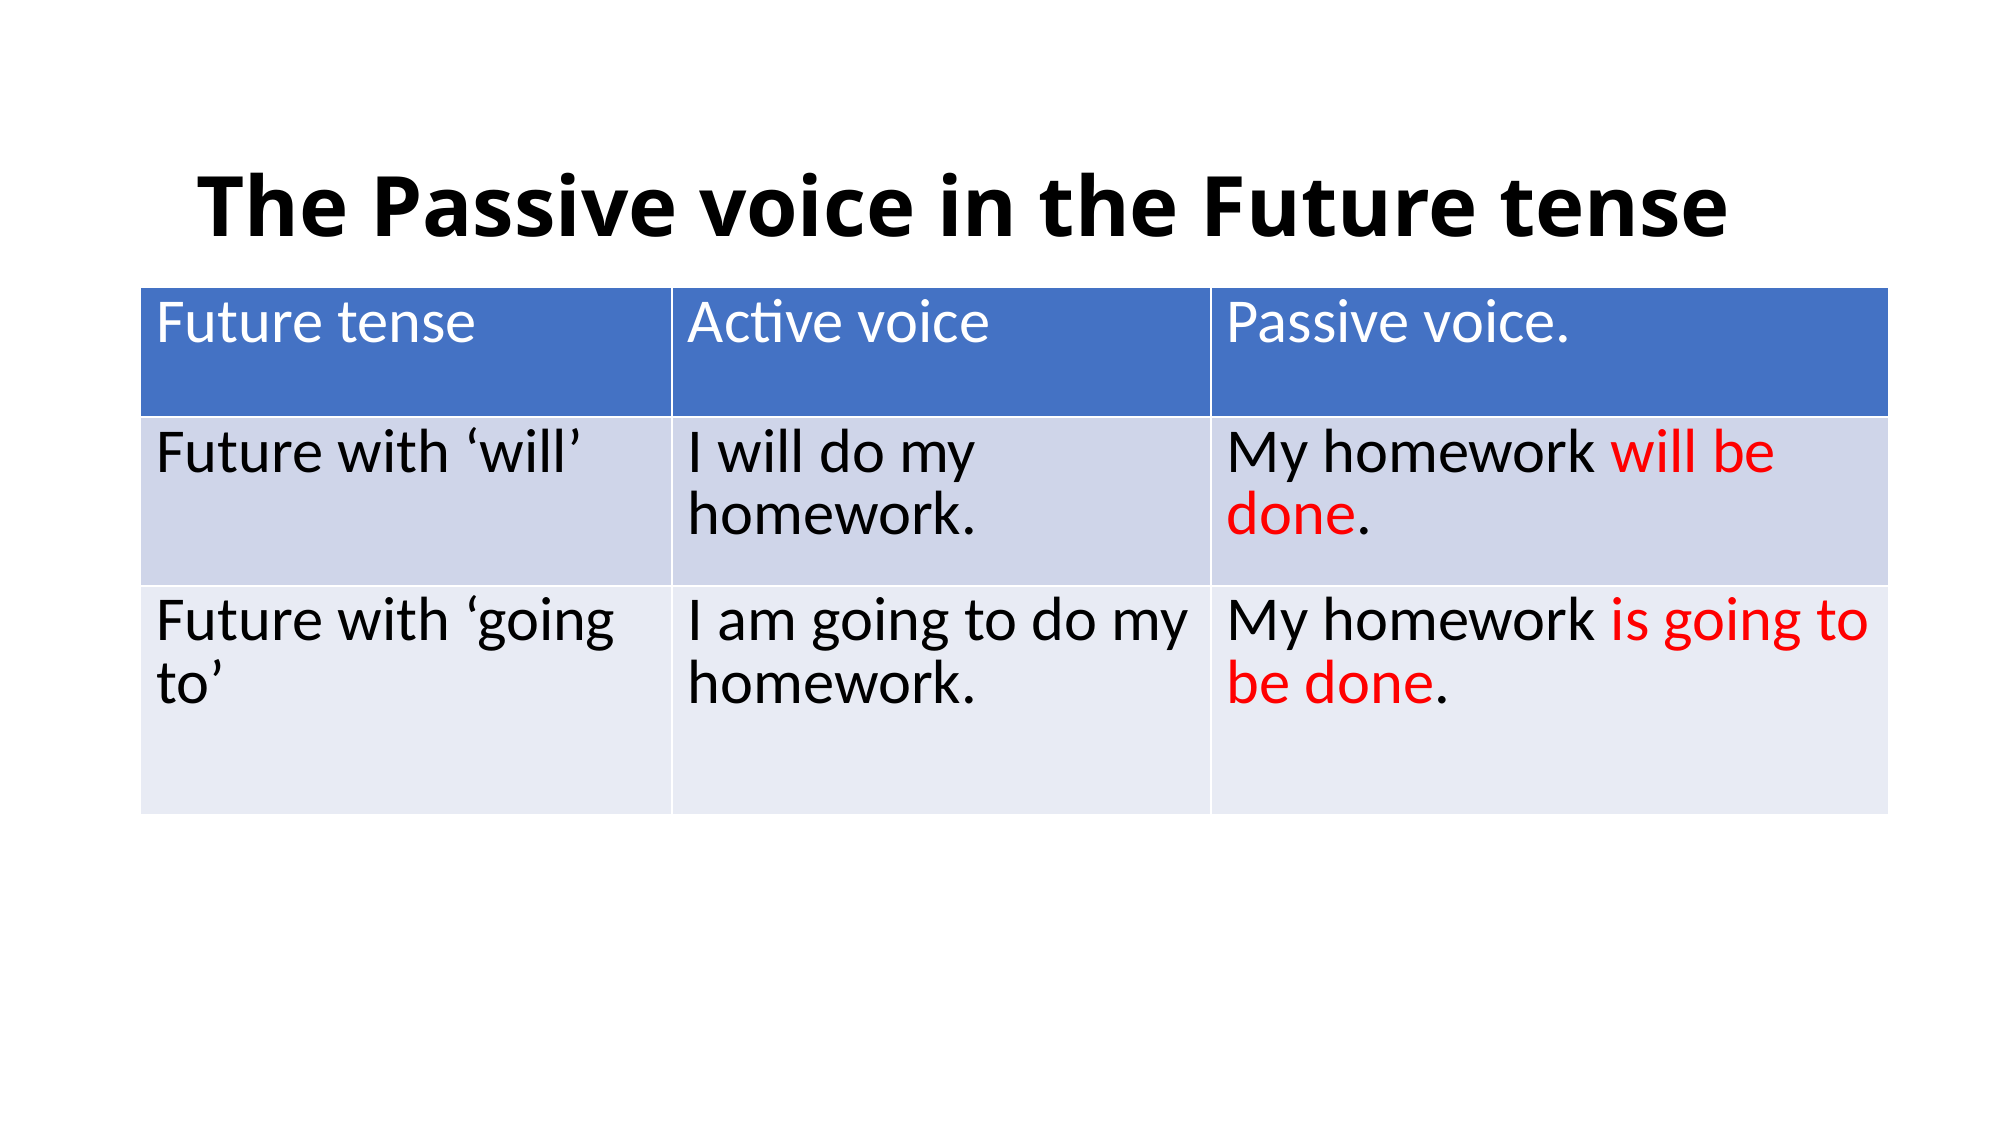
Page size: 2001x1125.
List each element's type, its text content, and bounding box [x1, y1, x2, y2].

table_header Active voice [673, 288, 1210, 416]
title The Passive voice in the Future tense [181, 40, 1798, 263]
table_cell Future with ‘going to’ [141, 587, 671, 814]
table_header Future tense [141, 288, 671, 416]
table_header Passive voice. [1212, 288, 1888, 416]
table_cell My homework will be done. [1212, 418, 1888, 585]
table_cell Future with ‘will’ [141, 418, 671, 585]
table_cell I am going to do my homework. [673, 587, 1210, 814]
table_cell I will do my homework. [673, 418, 1210, 585]
table_cell My homework is going to be done. [1212, 587, 1888, 814]
